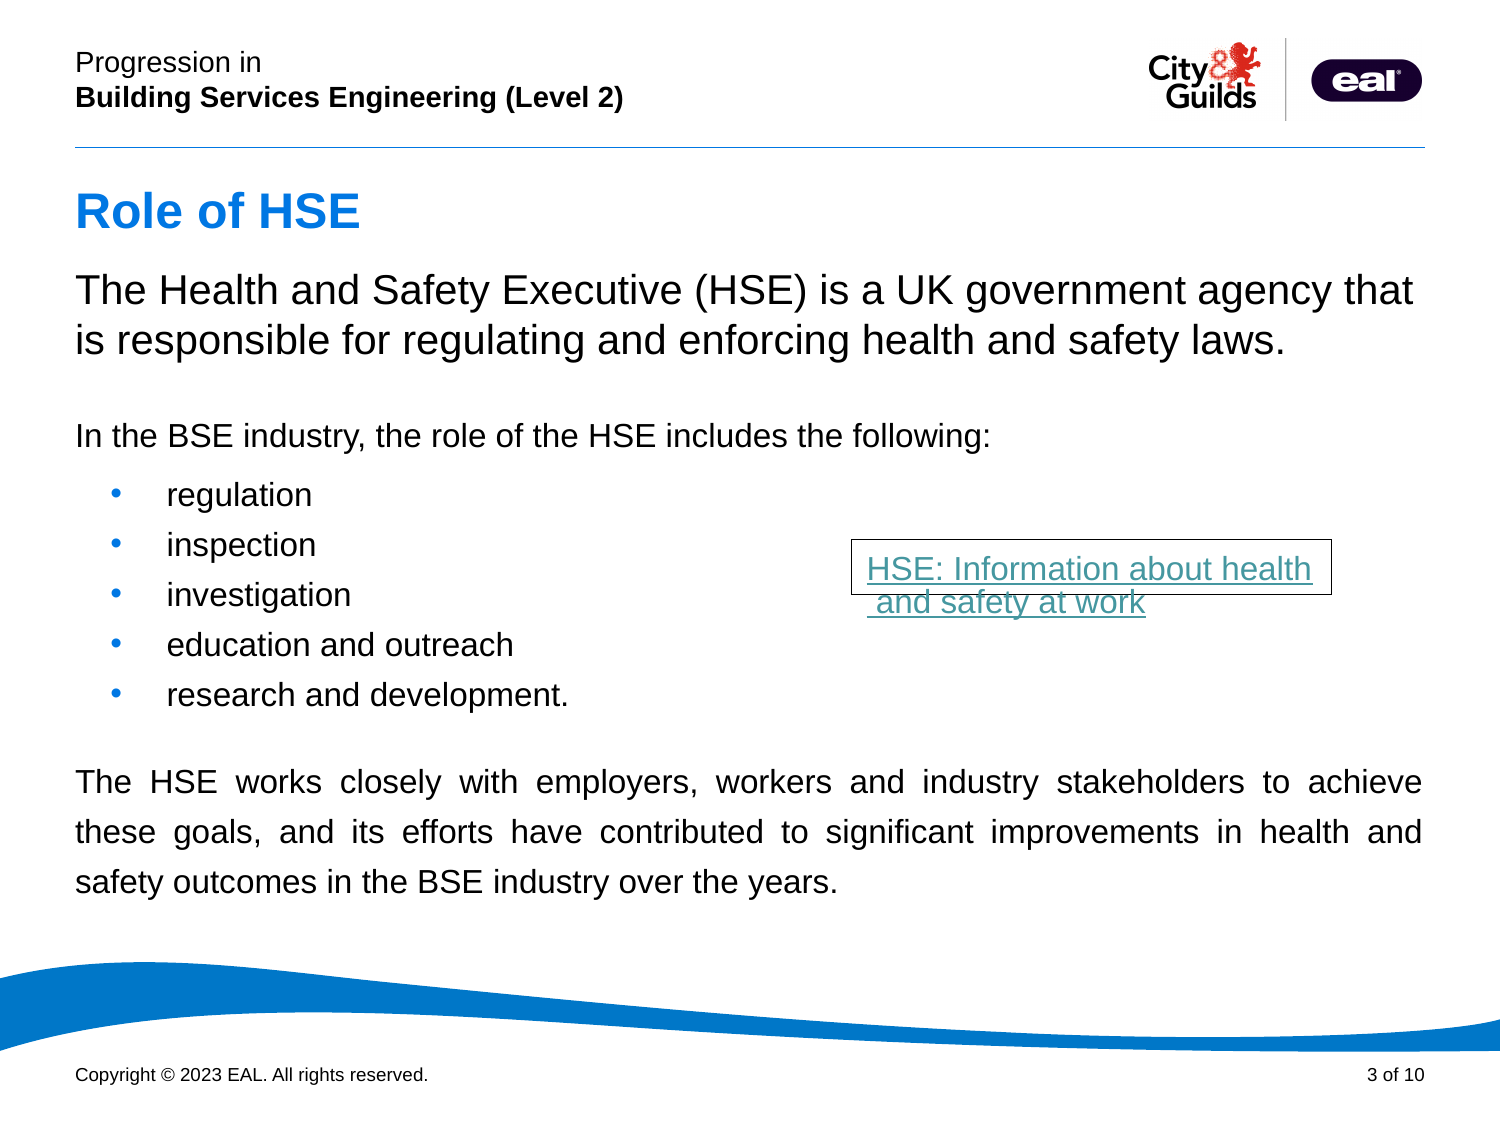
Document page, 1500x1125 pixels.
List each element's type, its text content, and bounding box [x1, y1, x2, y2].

title Role of HSE [74, 178, 1426, 242]
list The Health and Safety Executive (HSE) is a UK government agency that is responsible for regulating and enforcing health and safety laws. In the BSE industry, the role of the HSE includes the following: regulation inspection investigation education and outreach research and development. The HSE works closely with employers, workers and industry stakeholders to achieve these goals, and its efforts have contributed to significant improvements in health and safety outcomes in the BSE industry over the years. [74, 262, 1426, 975]
picture [1149, 38, 1422, 121]
text_box HSE: Information about health and safety at work [851, 539, 1332, 595]
